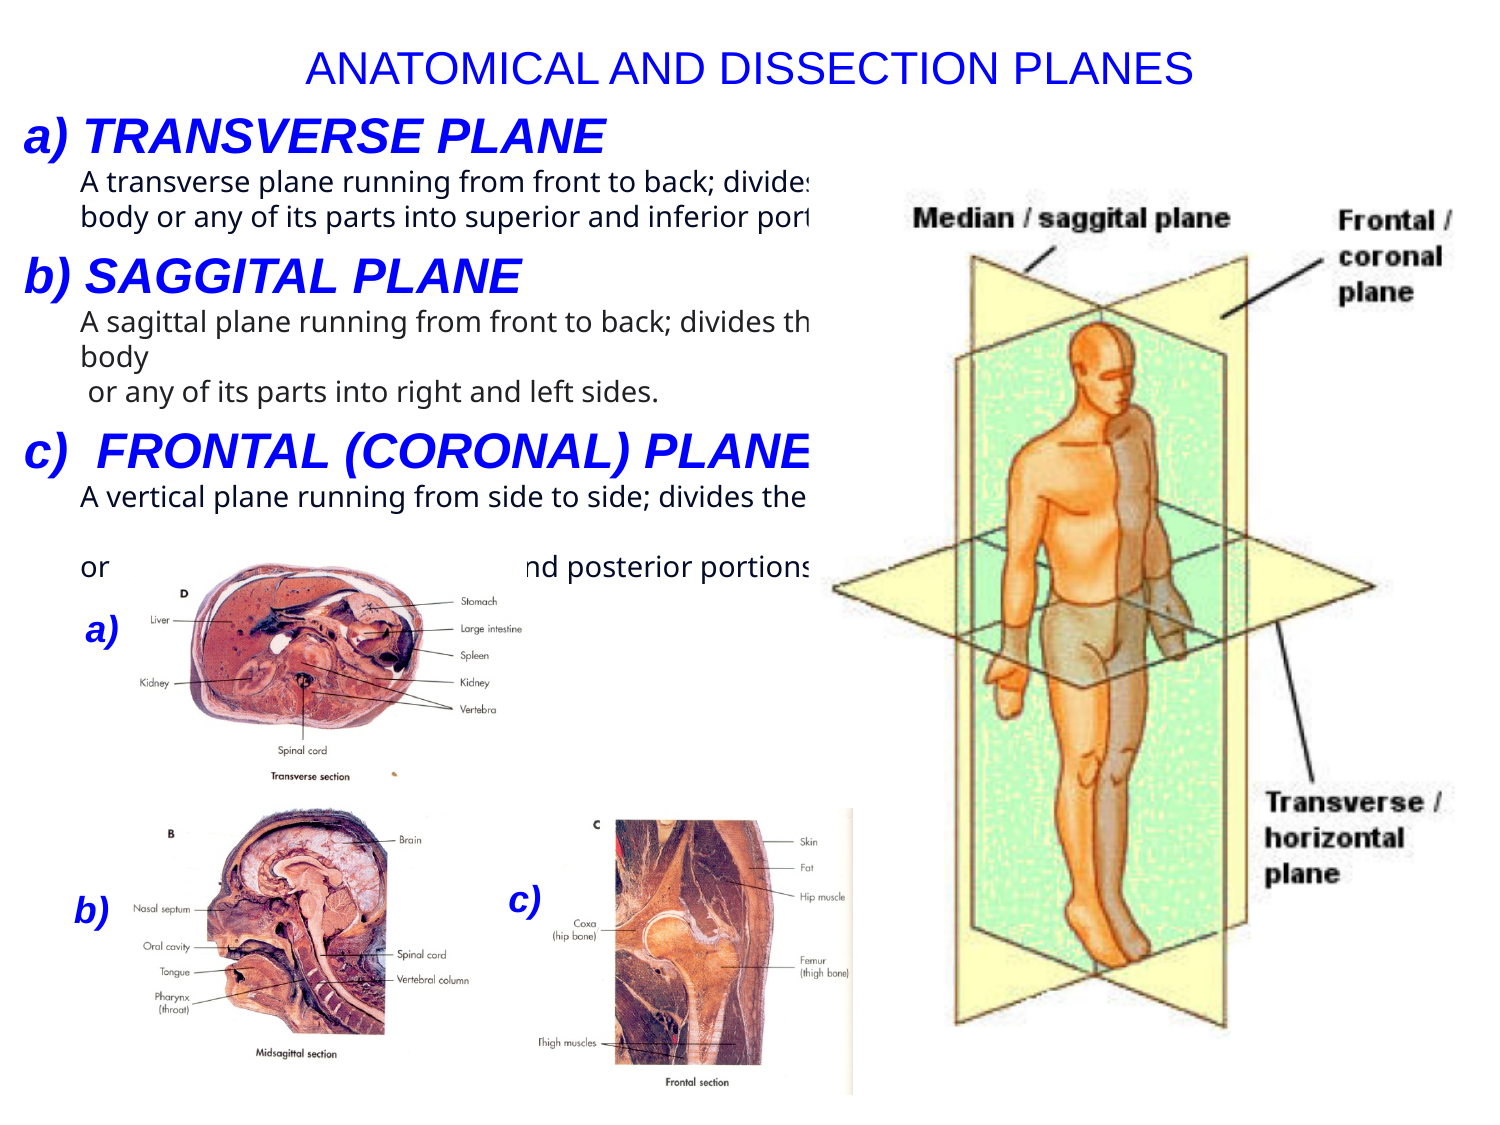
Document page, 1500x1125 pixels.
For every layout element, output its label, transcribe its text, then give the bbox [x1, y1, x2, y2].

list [116, 796, 474, 1070]
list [116, 550, 527, 794]
title ANATOMICAL AND DISSECTION PLANES [75, 31, 1425, 102]
list a) TRANSVERSE PLANE A transverse plane running from front to back; divides the body or any of its parts into superior and inferior portions b) SAGGITAL PLANE A sagittal plane running from front to back; divides the body or any of its parts into right and left sides. c) FRONTAL (CORONAL) PLANE A vertical plane running from side to side; divides the body or any of its parts into anterior and posterior portions [8, 96, 901, 532]
text_box a) [70, 597, 111, 658]
text_box c) [493, 867, 533, 927]
picture [808, 159, 1500, 1063]
text_box b) [59, 878, 111, 939]
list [538, 808, 854, 1095]
